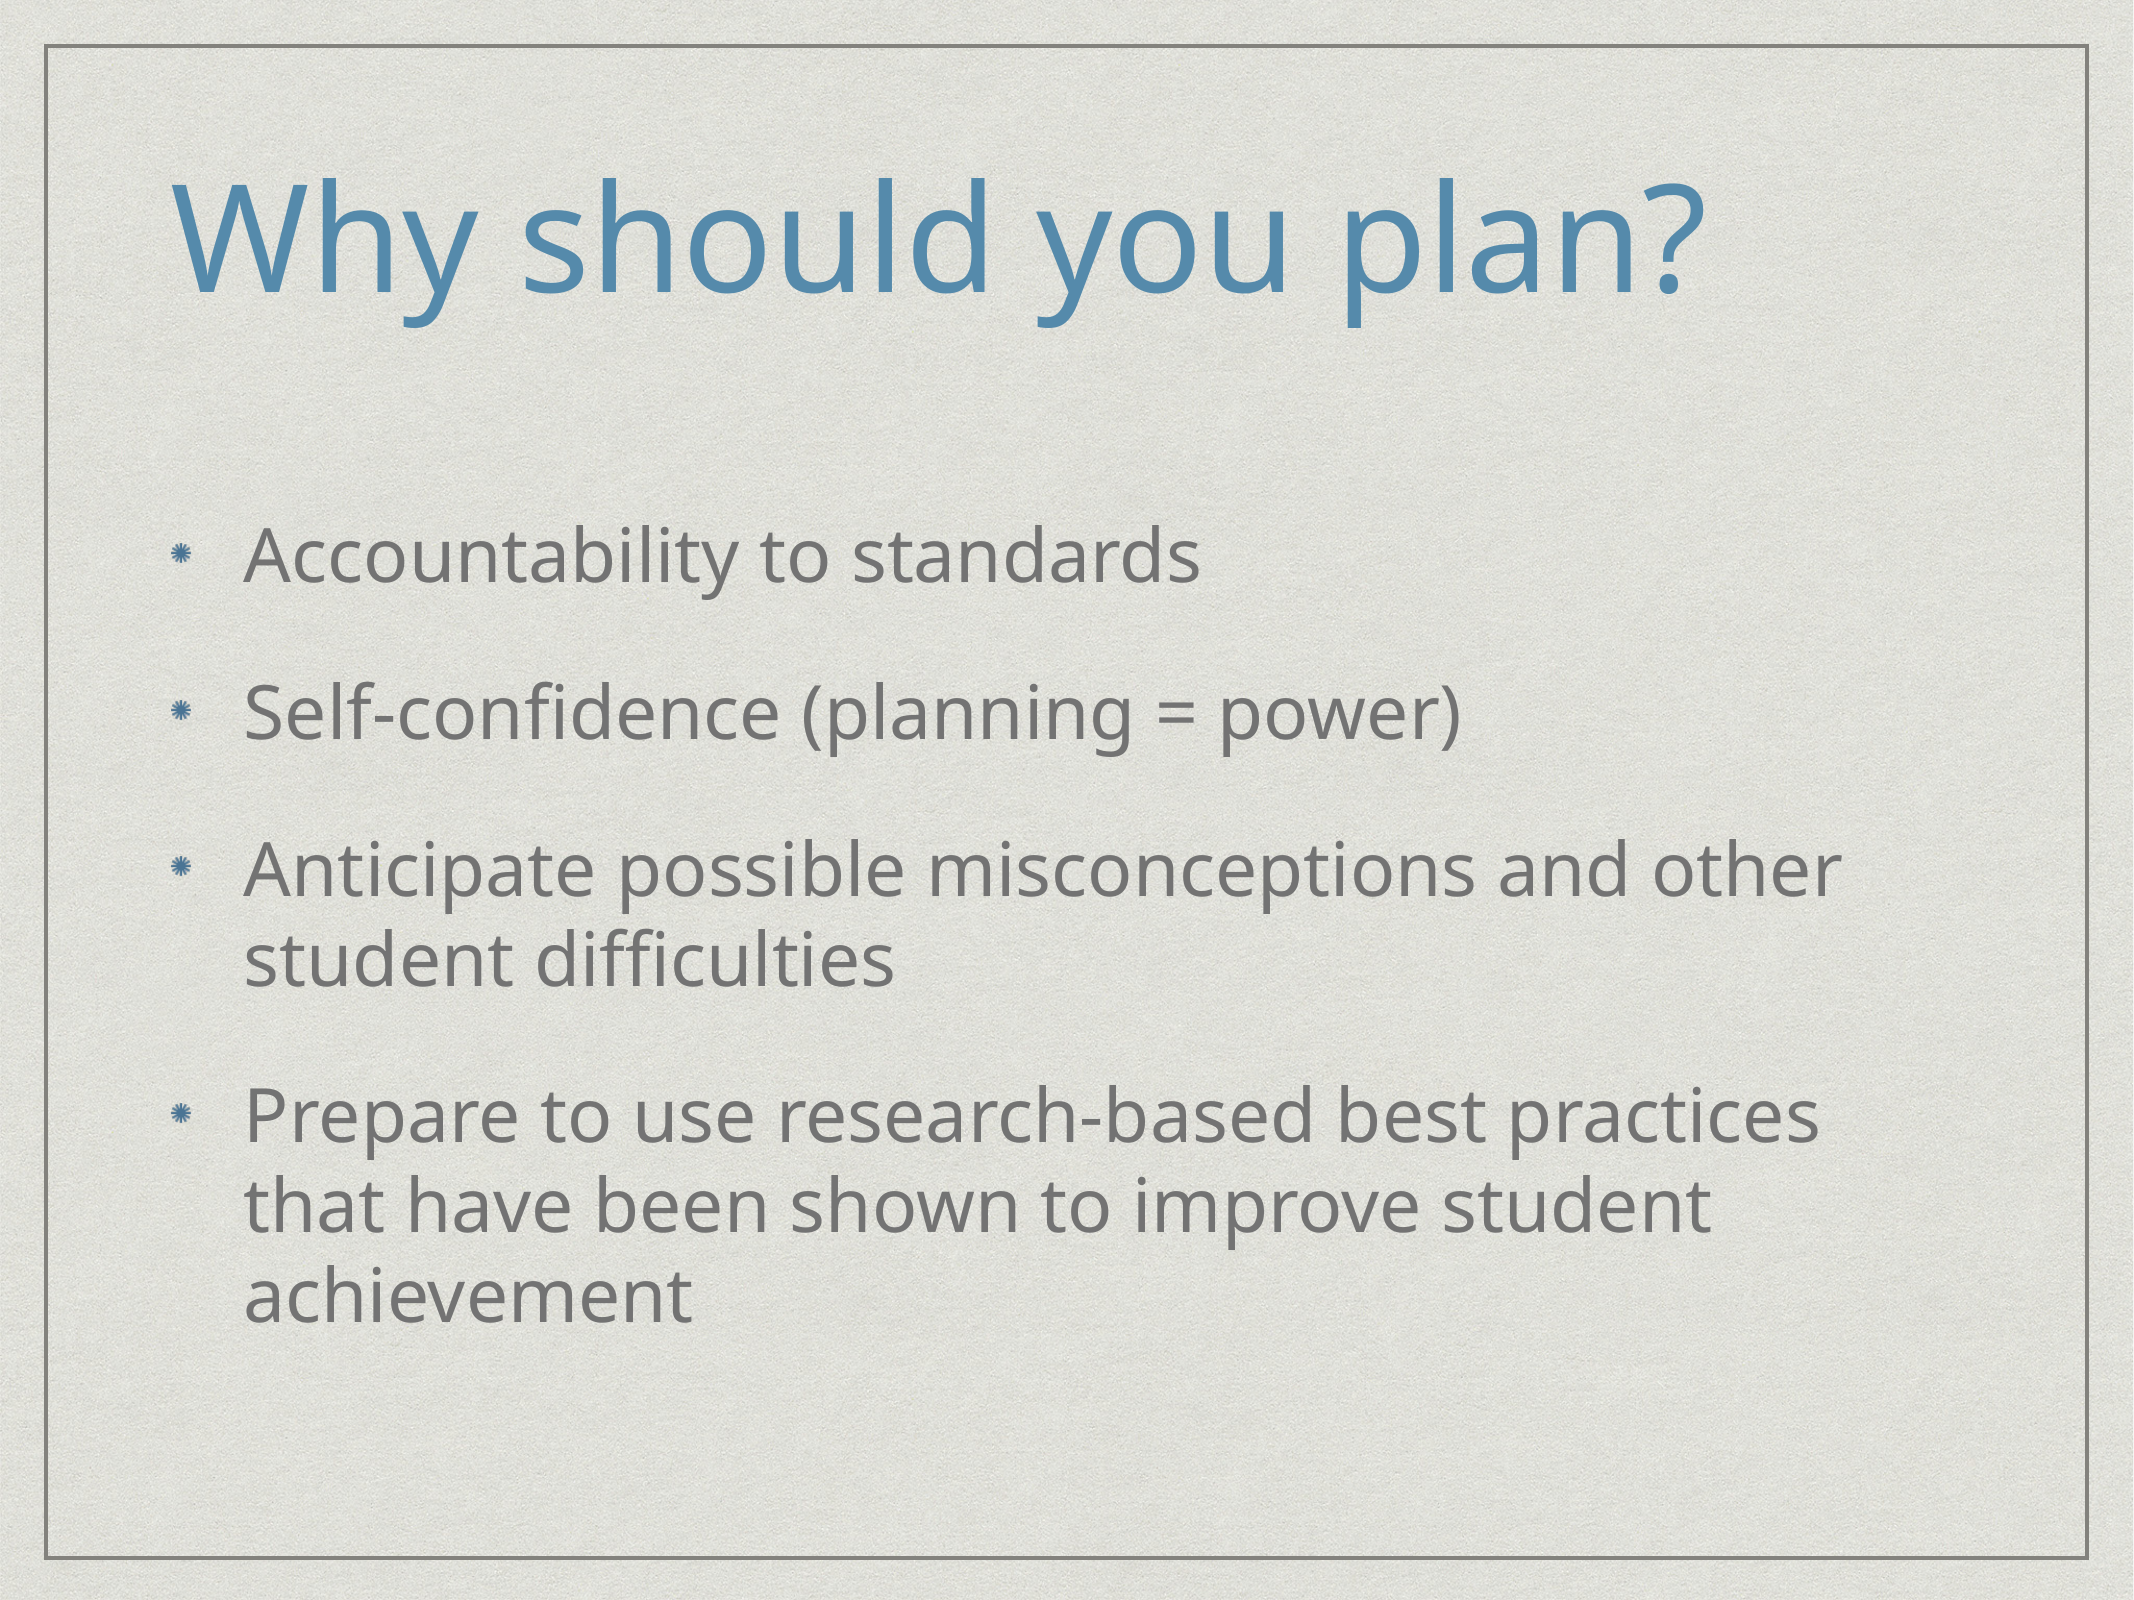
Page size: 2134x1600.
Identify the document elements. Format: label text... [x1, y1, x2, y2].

title Why should you plan? [170, 43, 1963, 445]
picture [0, 0, 2134, 1600]
list Accountability to standards Self-confidence (planning = power) Anticipate possible misconceptions and other student difficulties Prepare to use research-based best practices that have been shown to improve student achievement [170, 453, 1963, 1393]
